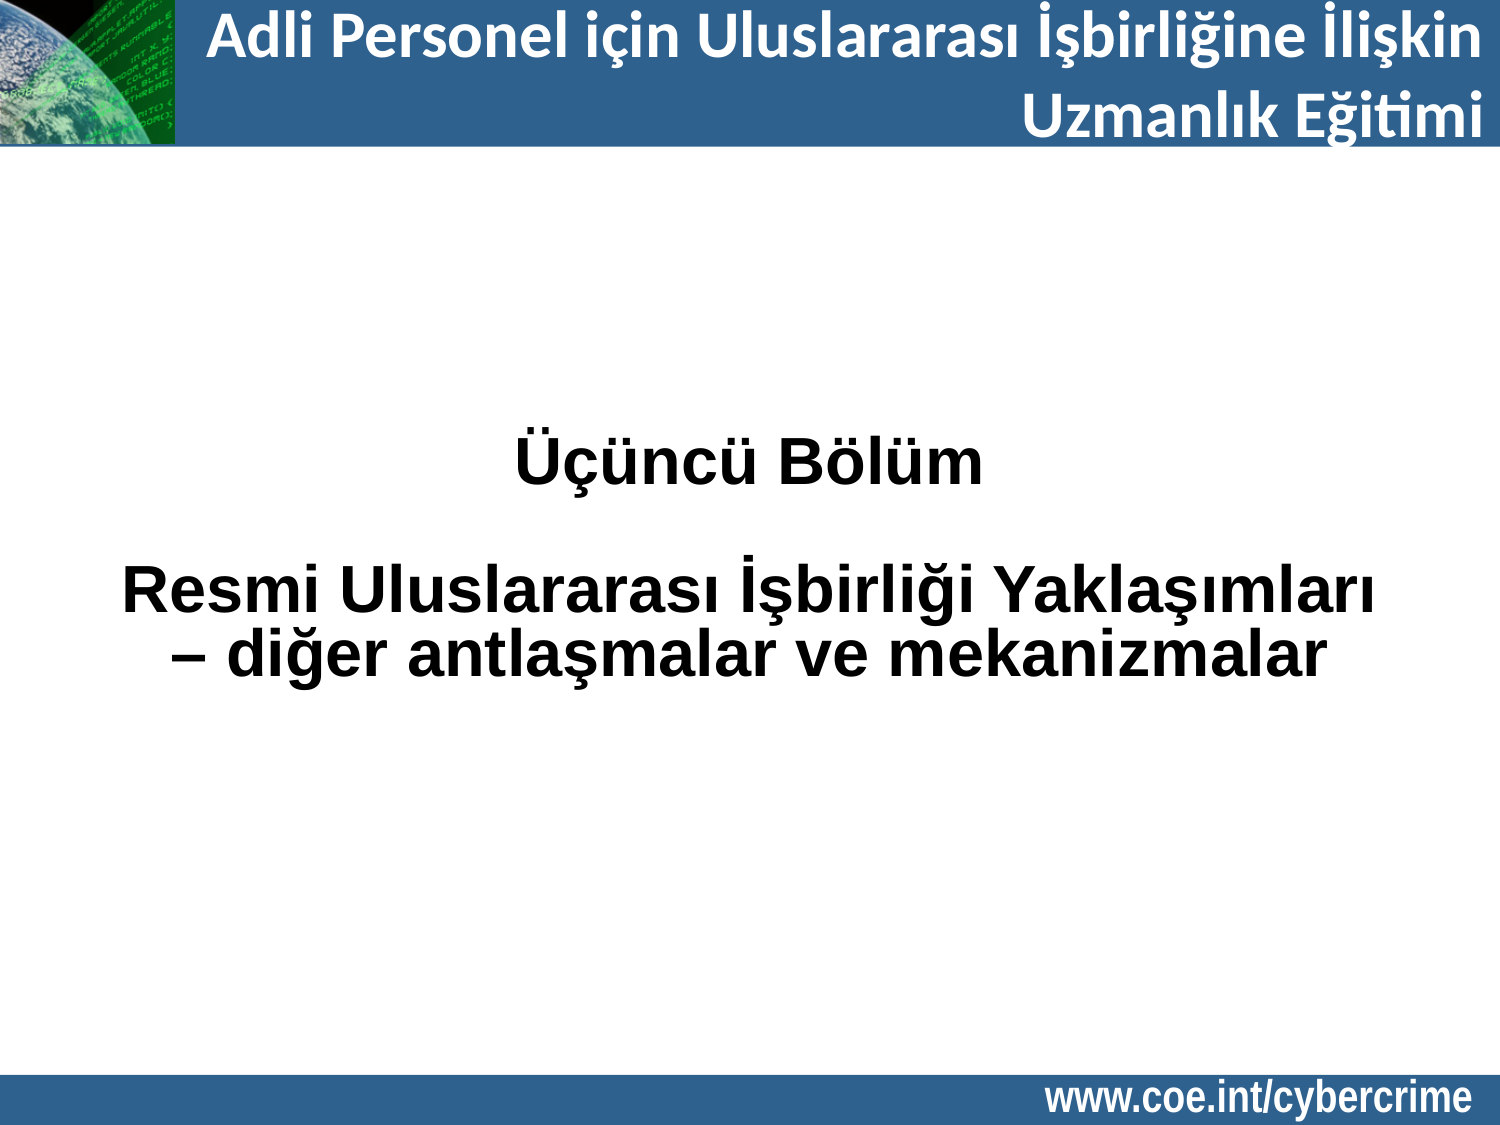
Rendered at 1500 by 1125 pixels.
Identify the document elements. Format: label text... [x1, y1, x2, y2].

text_box Adli Personel için Uluslararası İşbirliğine İlişkin Uzmanlık Eğitimi [177, 0, 1500, 149]
text_box Üçüncü Bölüm Resmi Uluslararası İşbirliği Yaklaşımları – diğer antlaşmalar ve mekanizmalar [50, 425, 1450, 697]
text_box www.coe.int/cybercrime [1030, 1059, 1500, 1125]
picture [0, 0, 175, 144]
text_box [0, 1073, 1030, 1125]
